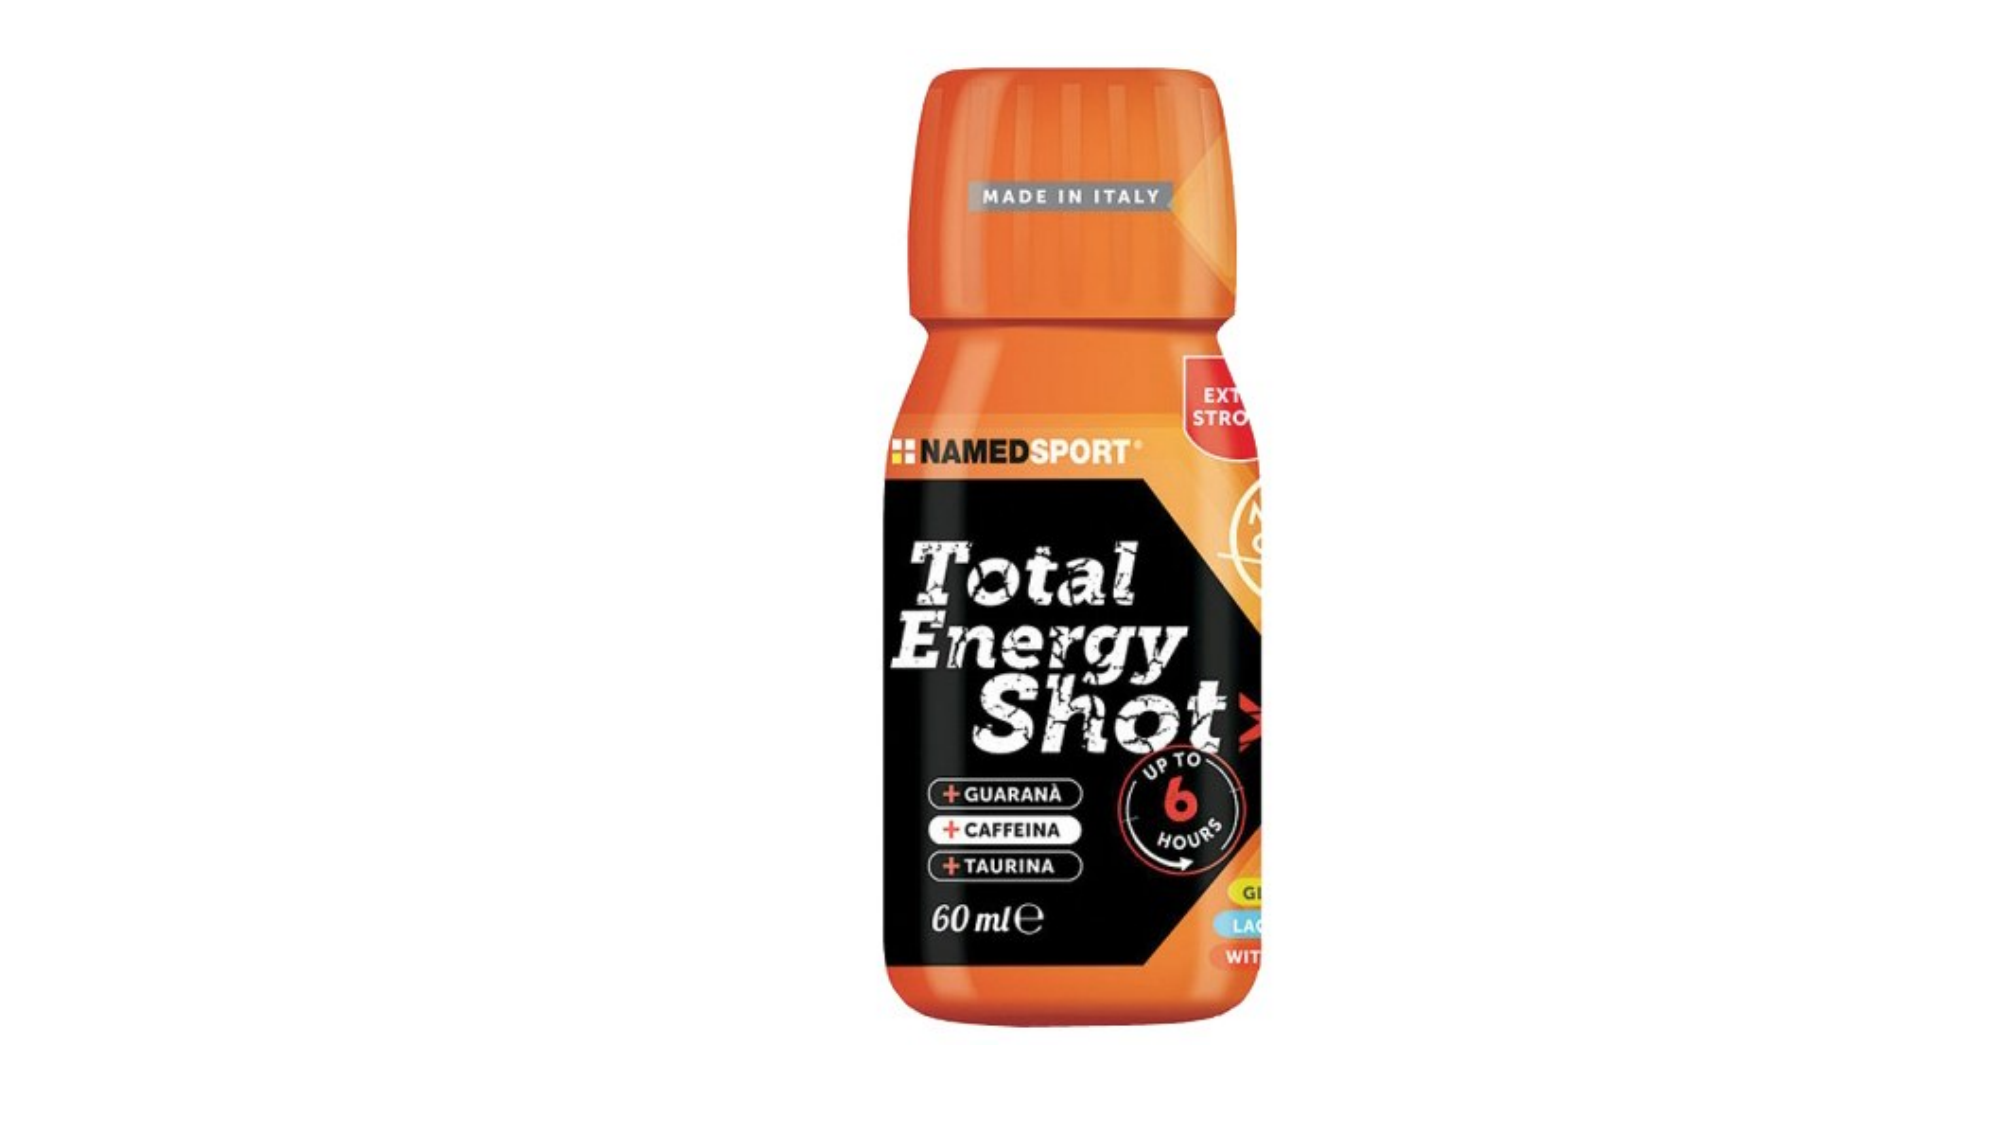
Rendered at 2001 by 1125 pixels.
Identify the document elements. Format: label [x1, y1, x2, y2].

picture [575, 49, 1570, 1045]
